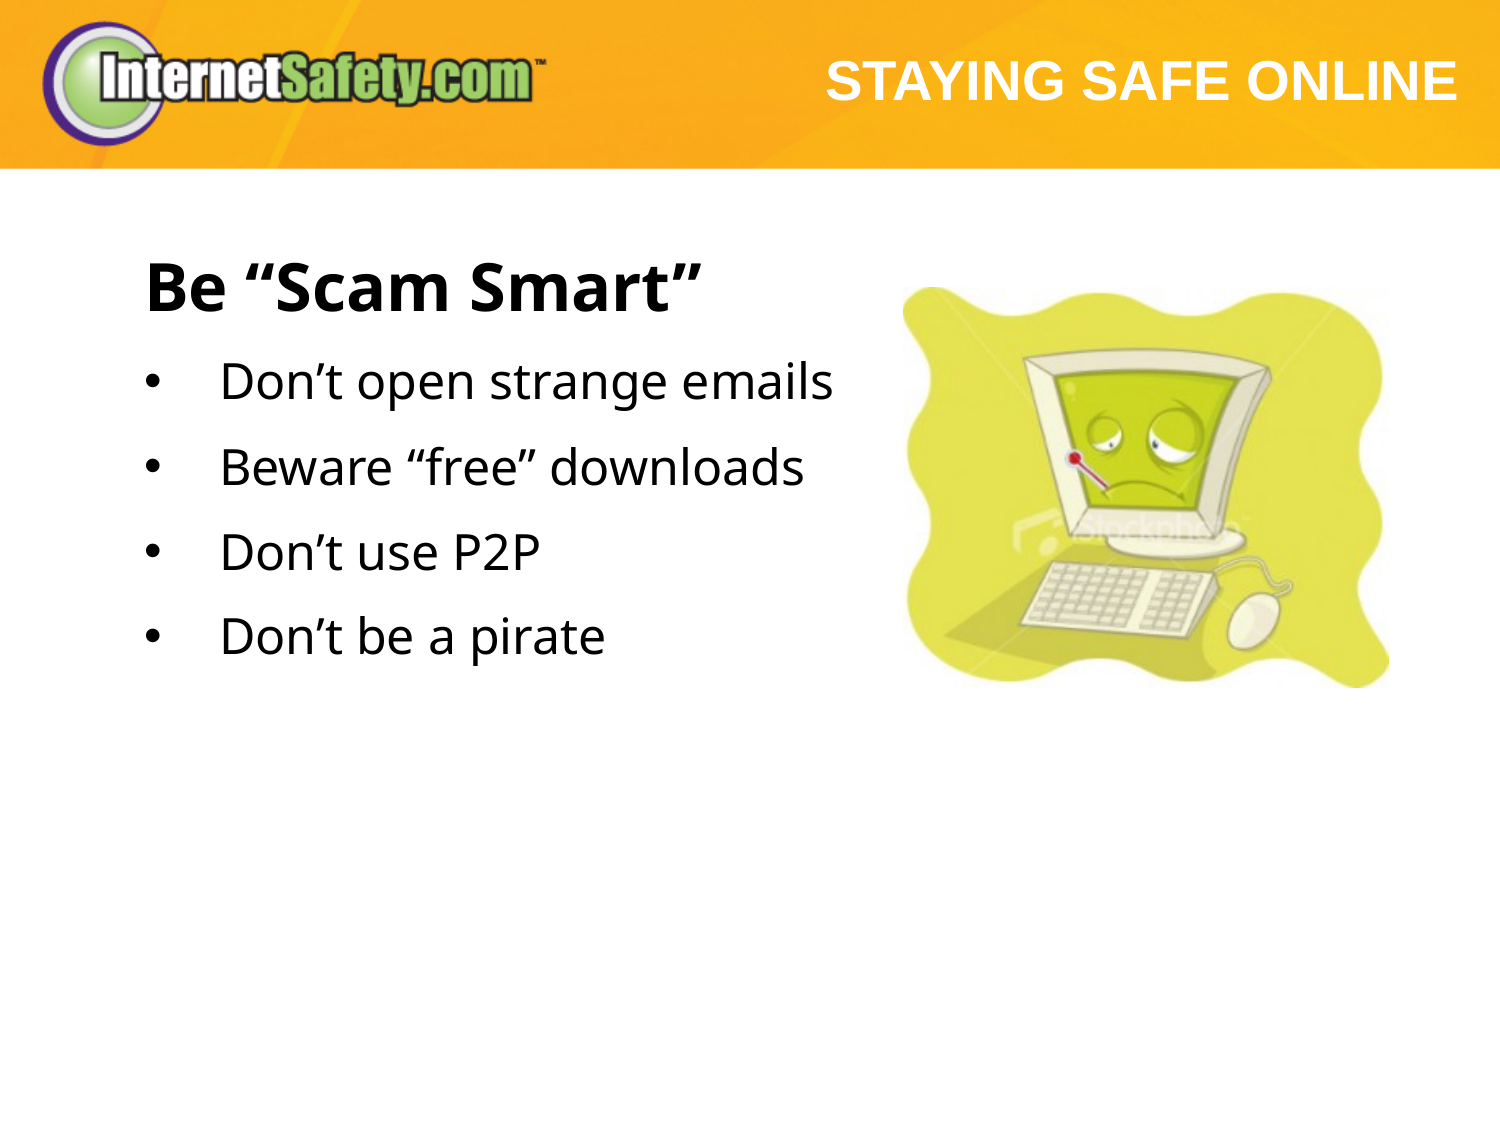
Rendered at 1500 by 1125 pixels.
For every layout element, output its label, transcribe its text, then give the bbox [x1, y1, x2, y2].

text_box Staying safe online [564, 36, 1474, 119]
picture [0, 0, 1500, 1125]
text_box Be “Scam Smart” Don’t open strange emails Beware “free” downloads Don’t use P2P Don’t be a pirate [129, 237, 865, 1031]
